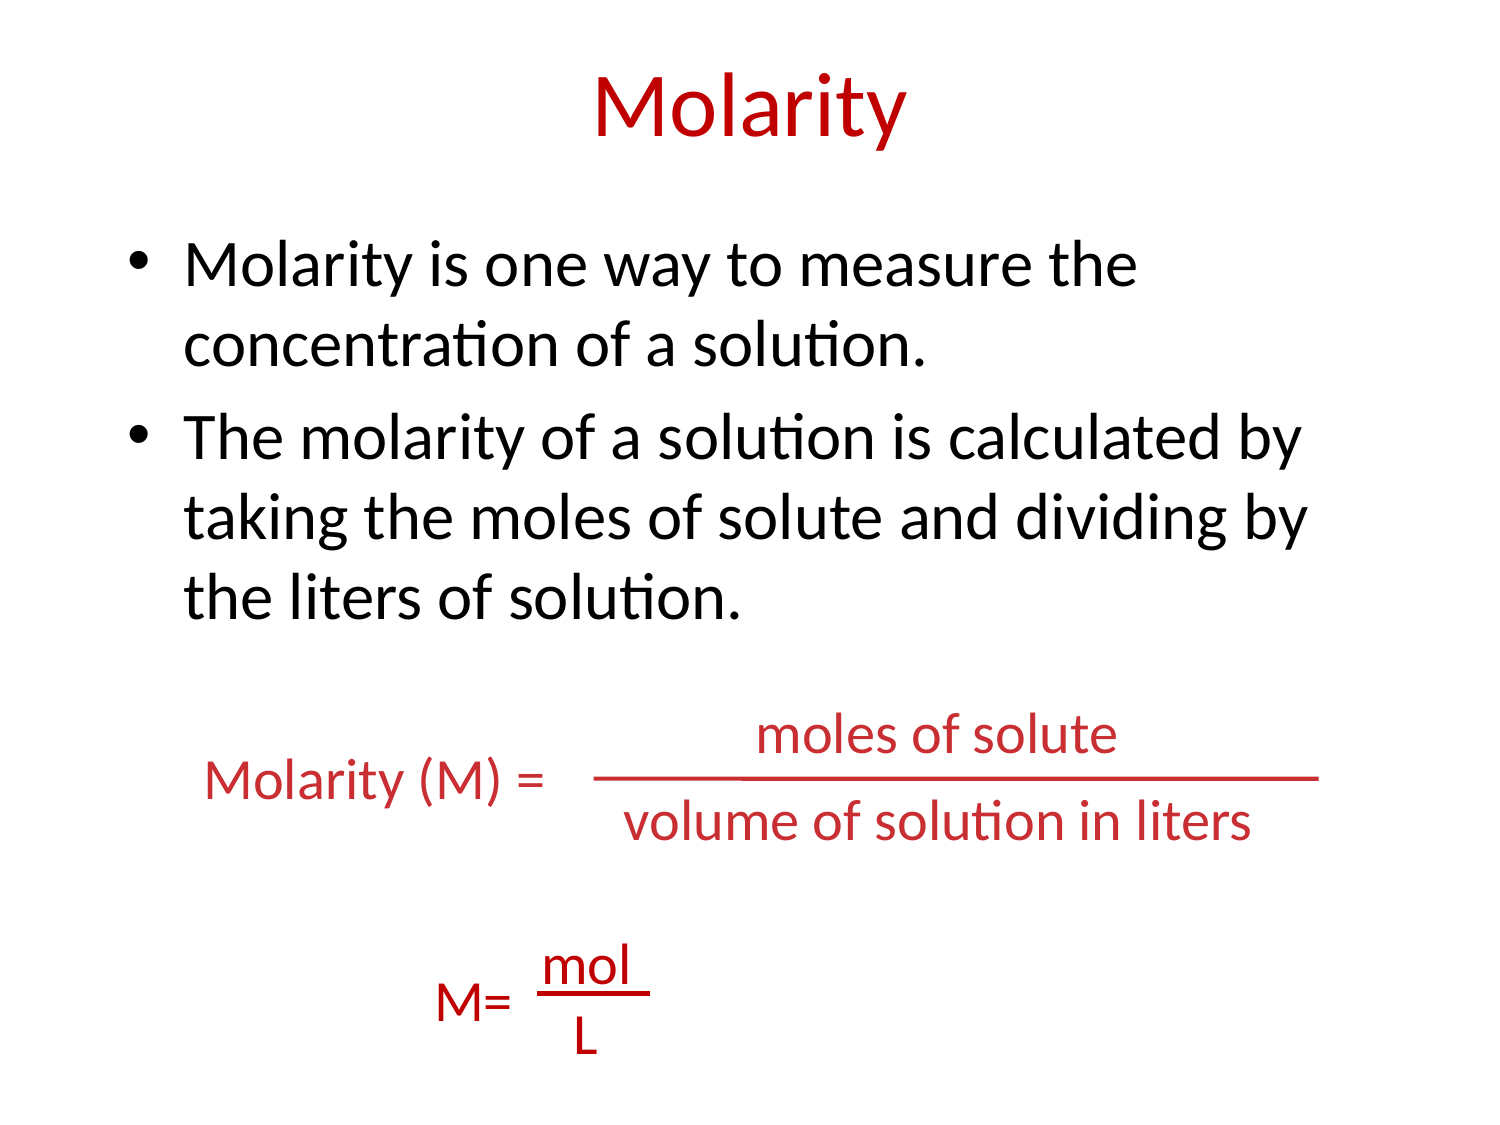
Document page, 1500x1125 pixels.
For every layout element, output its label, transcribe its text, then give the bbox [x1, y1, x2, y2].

text_box Molarity is one way to measure the concentration of a solution. The molarity of a solution is calculated by taking the moles of solute and dividing by the liters of solution. [112, 212, 1388, 725]
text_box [362, 918, 698, 1076]
text_box Molarity [112, 37, 1388, 212]
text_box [180, 687, 1319, 861]
